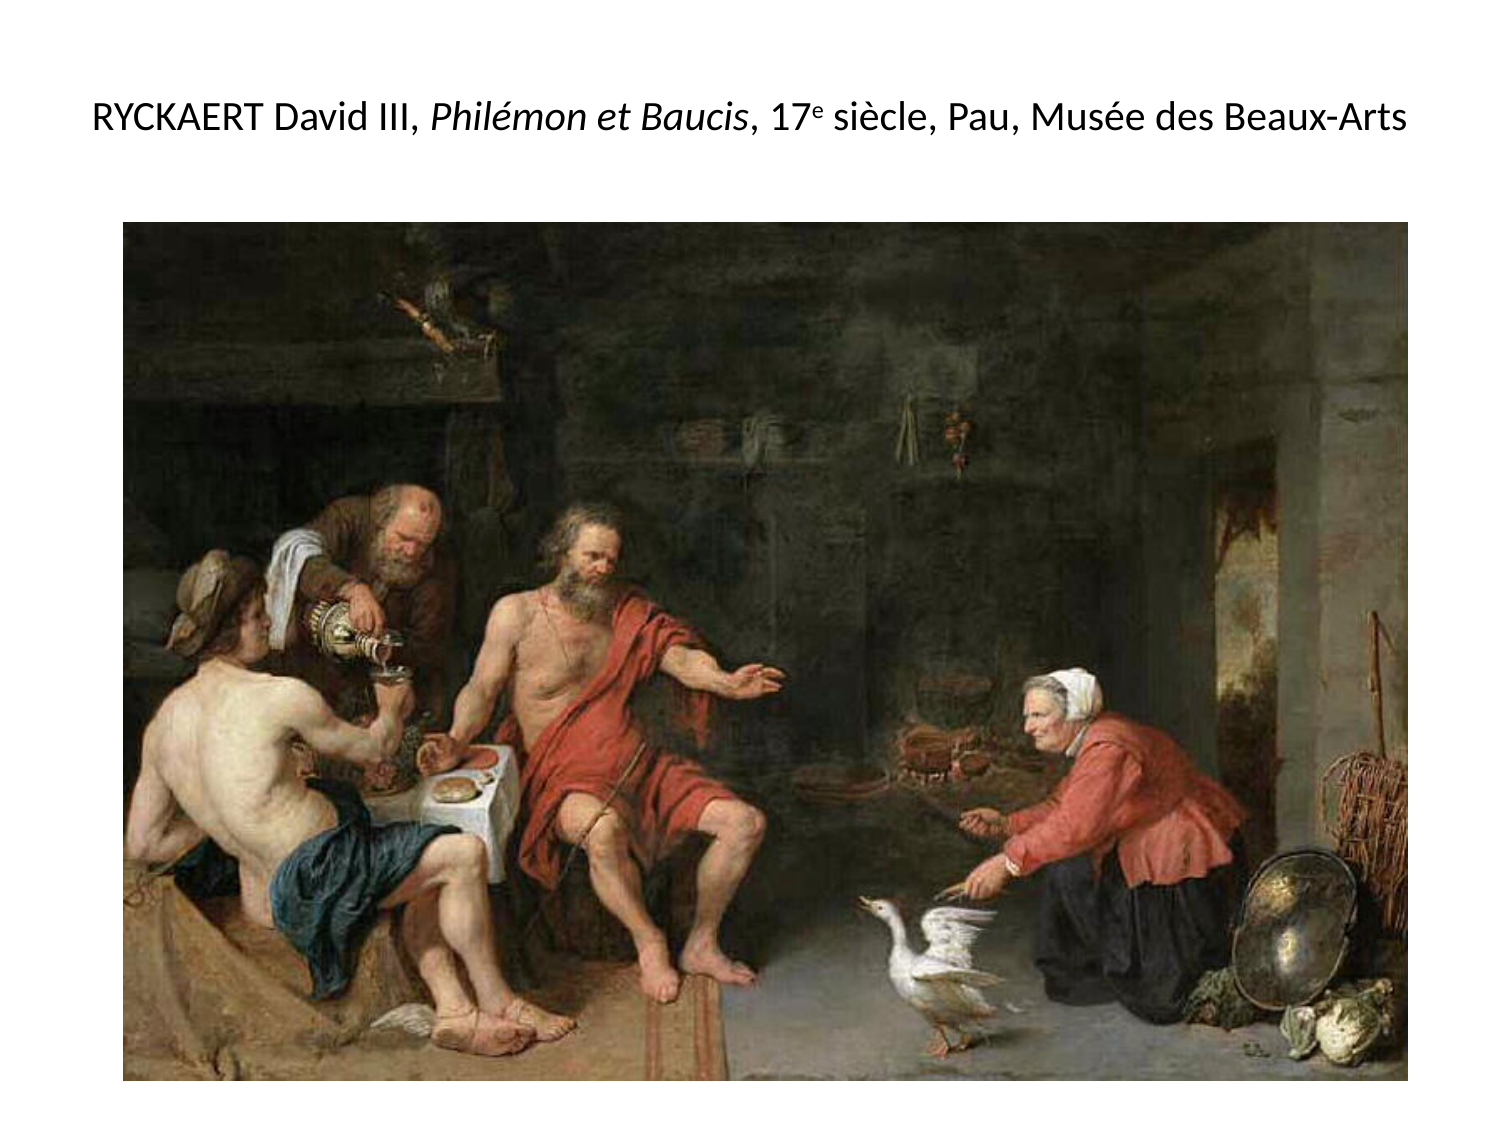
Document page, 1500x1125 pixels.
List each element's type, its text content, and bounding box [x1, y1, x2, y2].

title RYCKAERT David III, Philémon et Baucis, 17e siècle, Pau, Musée des Beaux-Arts [75, 45, 1425, 233]
picture [123, 221, 1408, 1081]
